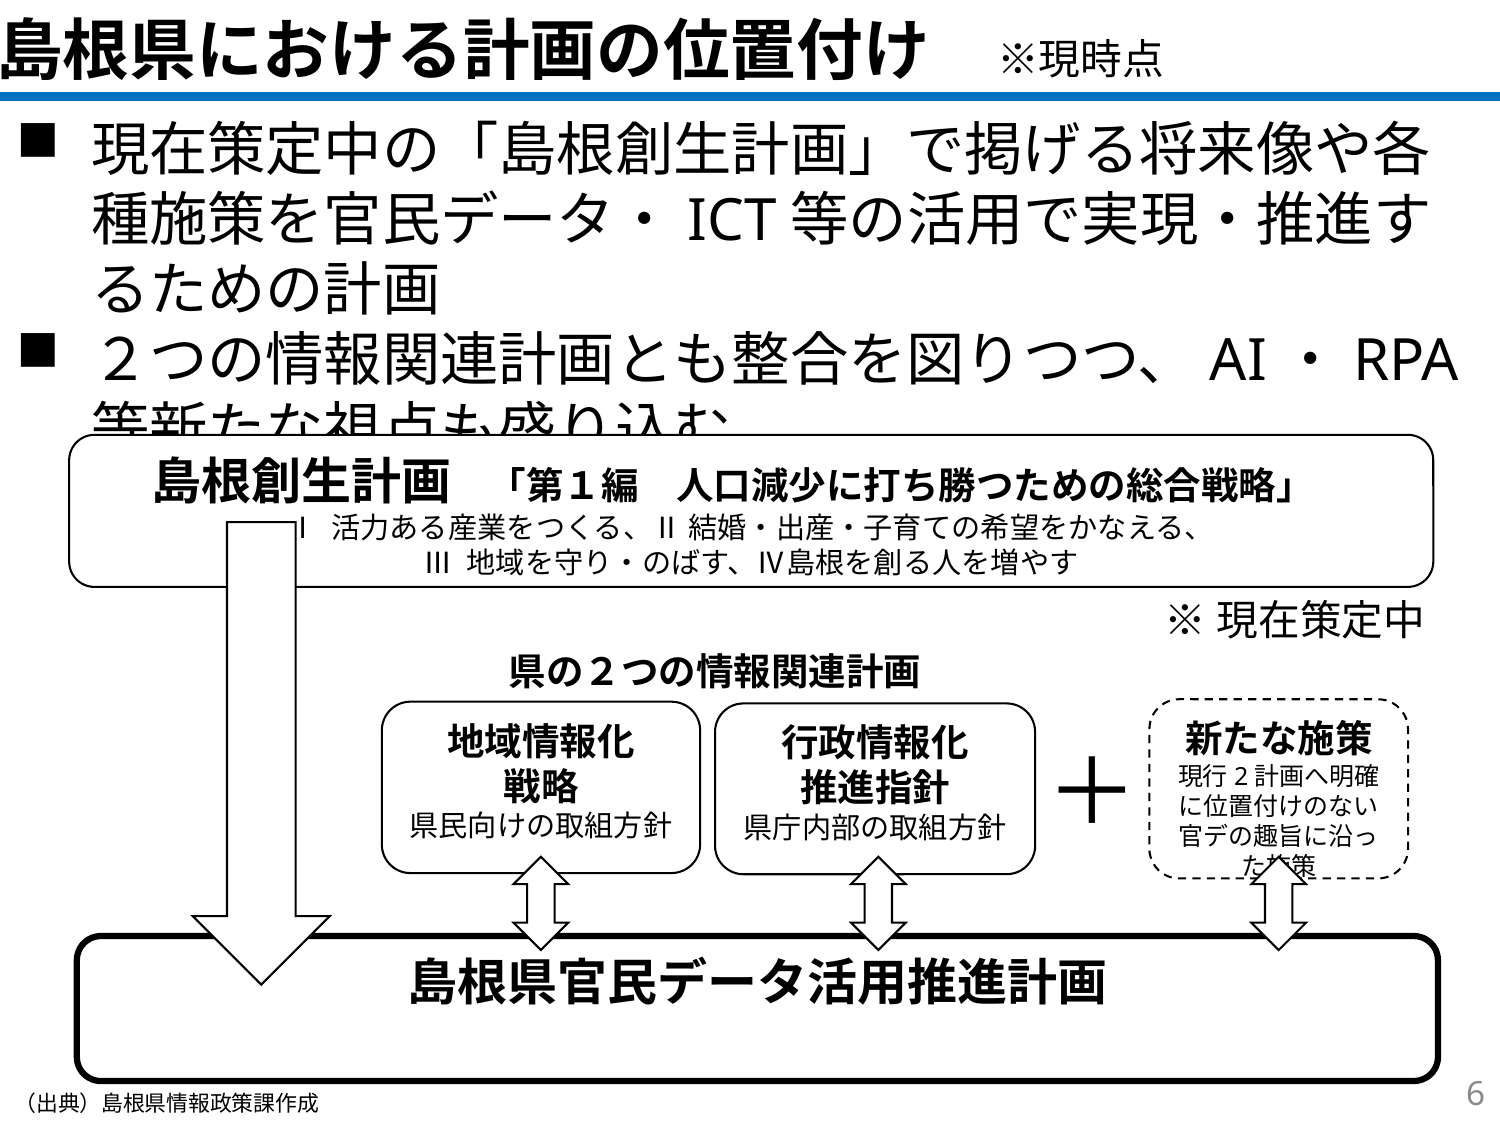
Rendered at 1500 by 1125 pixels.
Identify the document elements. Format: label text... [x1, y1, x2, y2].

text_box 島根県官民データ活用推進計画 [75, 934, 1440, 1083]
text_box ＋ [1031, 725, 1153, 850]
text_box 県の２つの情報関連計画 [316, 640, 1114, 701]
text_box 新たな施策 現行2計画へ明確に位置付けのない官デの趣旨に沿った施策 [1148, 698, 1410, 880]
slide_number 5 [1162, 1065, 1500, 1125]
text_box 地域情報化 戦略 県民向けの取組方針 [380, 701, 702, 875]
text_box （出典）島根県情報政策課作成 [0, 1082, 1162, 1124]
text_box [1248, 855, 1309, 952]
text_box [848, 855, 909, 952]
text_box [510, 855, 571, 952]
text_box 島根創生計画 「第１編 人口減少に打ち勝つための総合戦略」 Ⅰ 活力ある産業をつくる、Ⅱ 結婚・出産・子育ての希望をかなえる、 Ⅲ 地域を守り・のばす、Ⅳ島根を創る人を増やす [68, 433, 1435, 588]
text_box 現在策定中の「島根創生計画」で掲げる将来像や各種施策を官民データ・ICT等の活用で実現・推進するための計画 ２つの情報関連計画とも整合を図りつつ、AI・RPA等新たな視点も盛り込む [1, 105, 1500, 470]
text_box ※現在策定中 [1150, 585, 1441, 651]
text_box [190, 521, 333, 987]
text_box 行政情報化 推進指針 県庁内部の取組方針 [714, 702, 1036, 876]
text_box 島根県における計画の位置付け ※現時点 [0, 0, 1180, 92]
